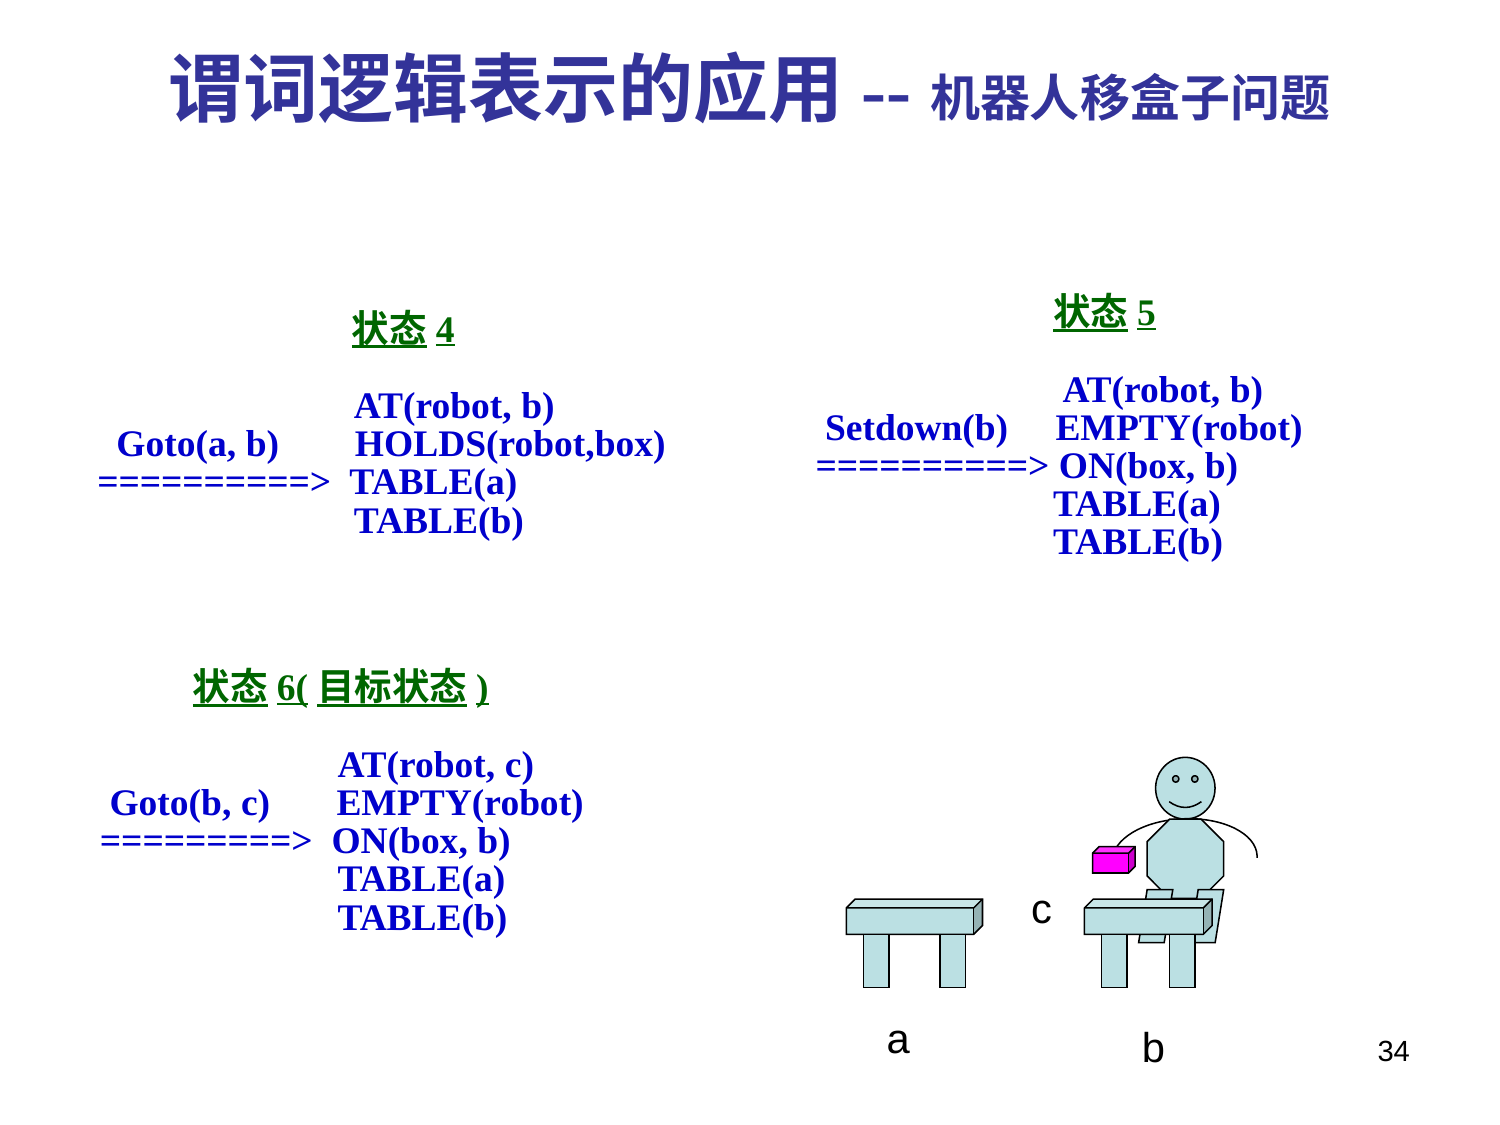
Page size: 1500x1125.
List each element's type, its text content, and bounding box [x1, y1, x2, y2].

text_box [1112, 757, 1258, 943]
text_box [939, 934, 966, 988]
text_box [847, 899, 981, 907]
text_box [846, 899, 983, 935]
title 谓词逻辑表示的应用--机器人移盒子问题 [48, 0, 1450, 173]
text_box [1169, 951, 1196, 988]
text_box b [1127, 1013, 1170, 1079]
text_box c [1016, 874, 1059, 940]
text_box [1101, 934, 1127, 988]
text_box r2 [1085, 899, 1107, 907]
slide_number 34 [1074, 1024, 1425, 1103]
text_box 状态5 AT(robot, b) Setdown(b) EMPTY(robot) ==========> ON(box, b) TABLE(a) TABLE(b) [791, 287, 1353, 571]
text_box [1092, 846, 1107, 874]
text_box [1084, 899, 1107, 935]
text_box a [871, 1004, 915, 1070]
text_box [863, 934, 889, 988]
text_box 状态6(目标状态) AT(robot, c) Goto(b, c) EMPTY(robot) =========> ON(box, b) TABLE(a) TABLE(b) [75, 662, 916, 946]
text_box r11 [1092, 846, 1107, 853]
text_box 状态4 AT(robot, b) Goto(a, b) HOLDS(robot,box) ==========> TABLE(a) TABLE(b) [73, 304, 747, 549]
